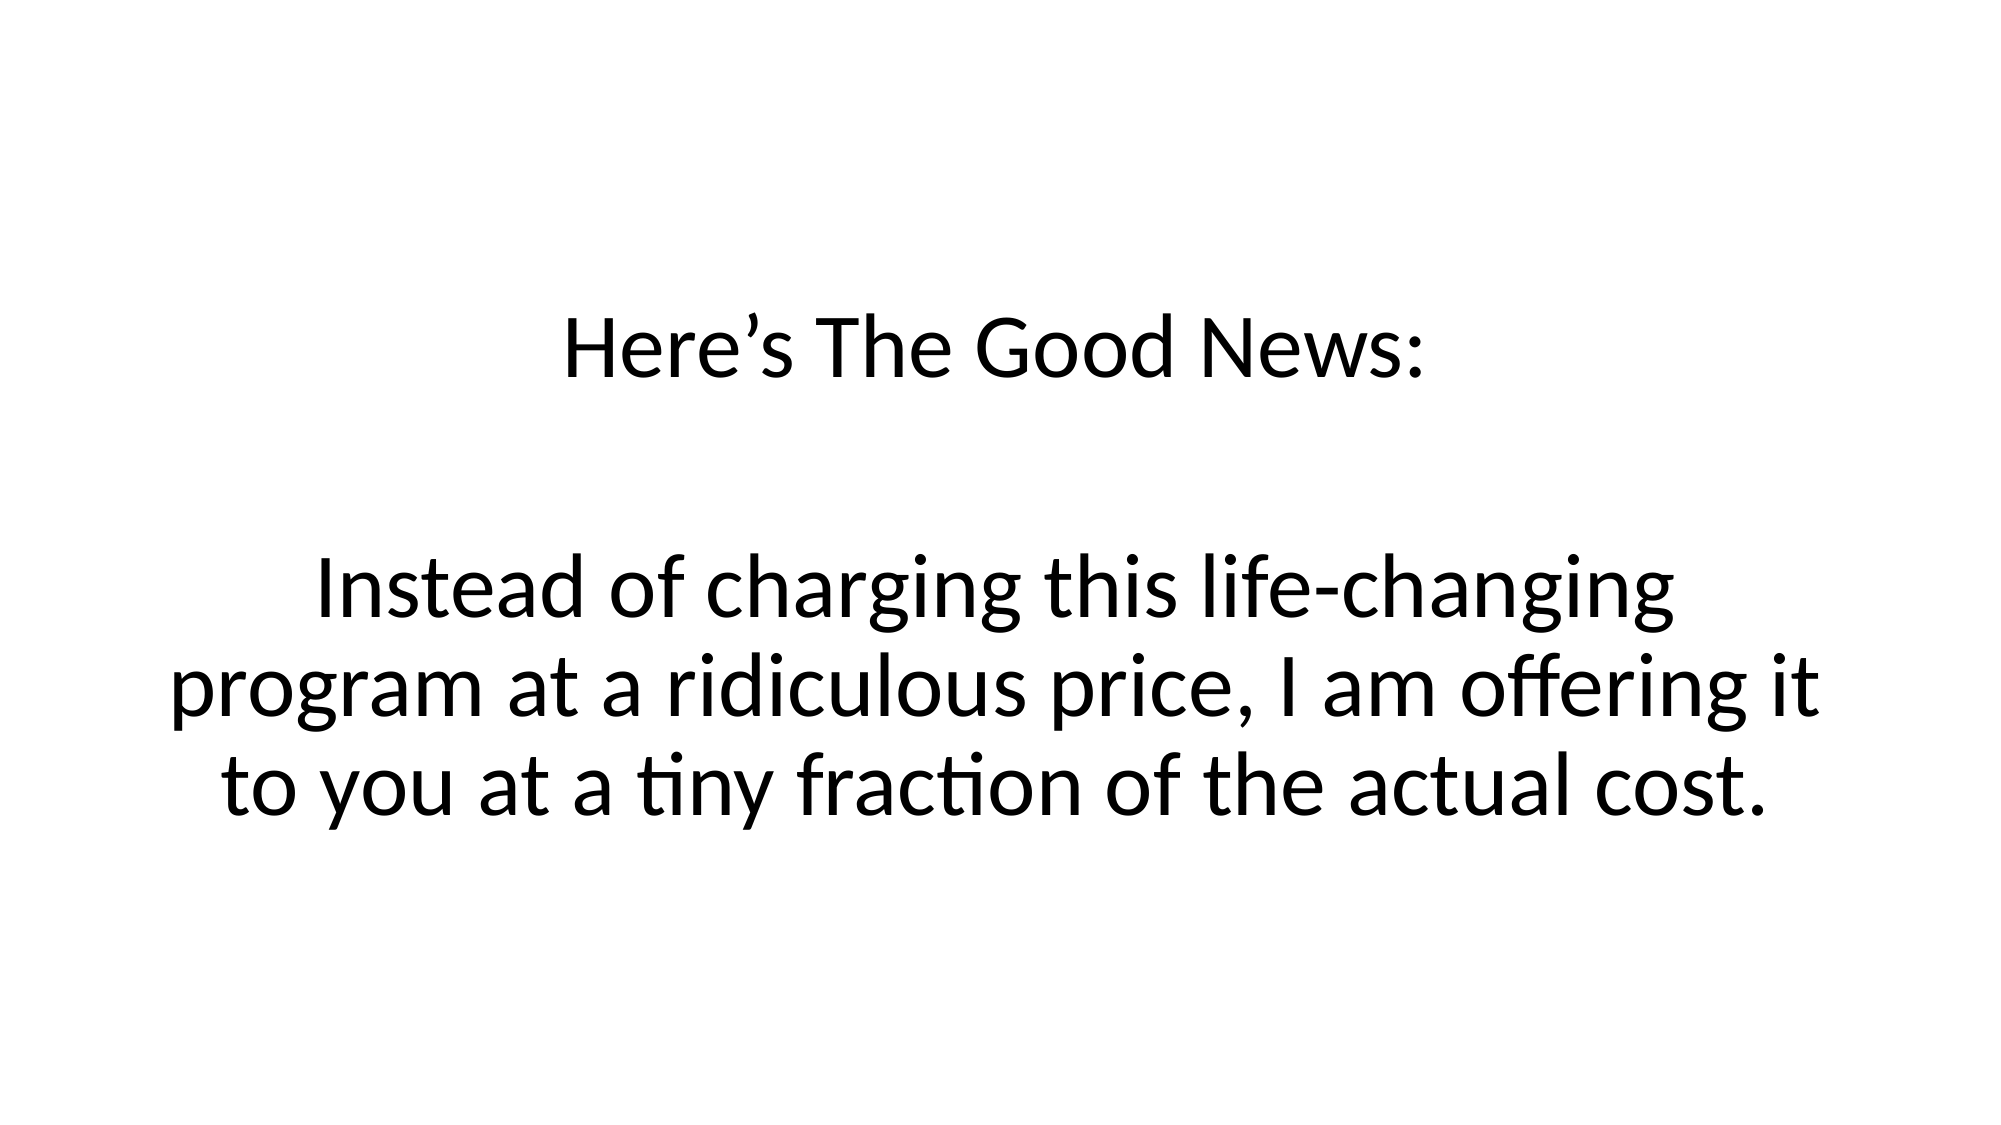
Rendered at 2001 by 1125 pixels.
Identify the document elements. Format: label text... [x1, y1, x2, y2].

list Here’s The Good News: Instead of charging this life-changing program at a ridiculous price, I am offering it to you at a tiny fraction of the actual cost. [133, 290, 1859, 875]
